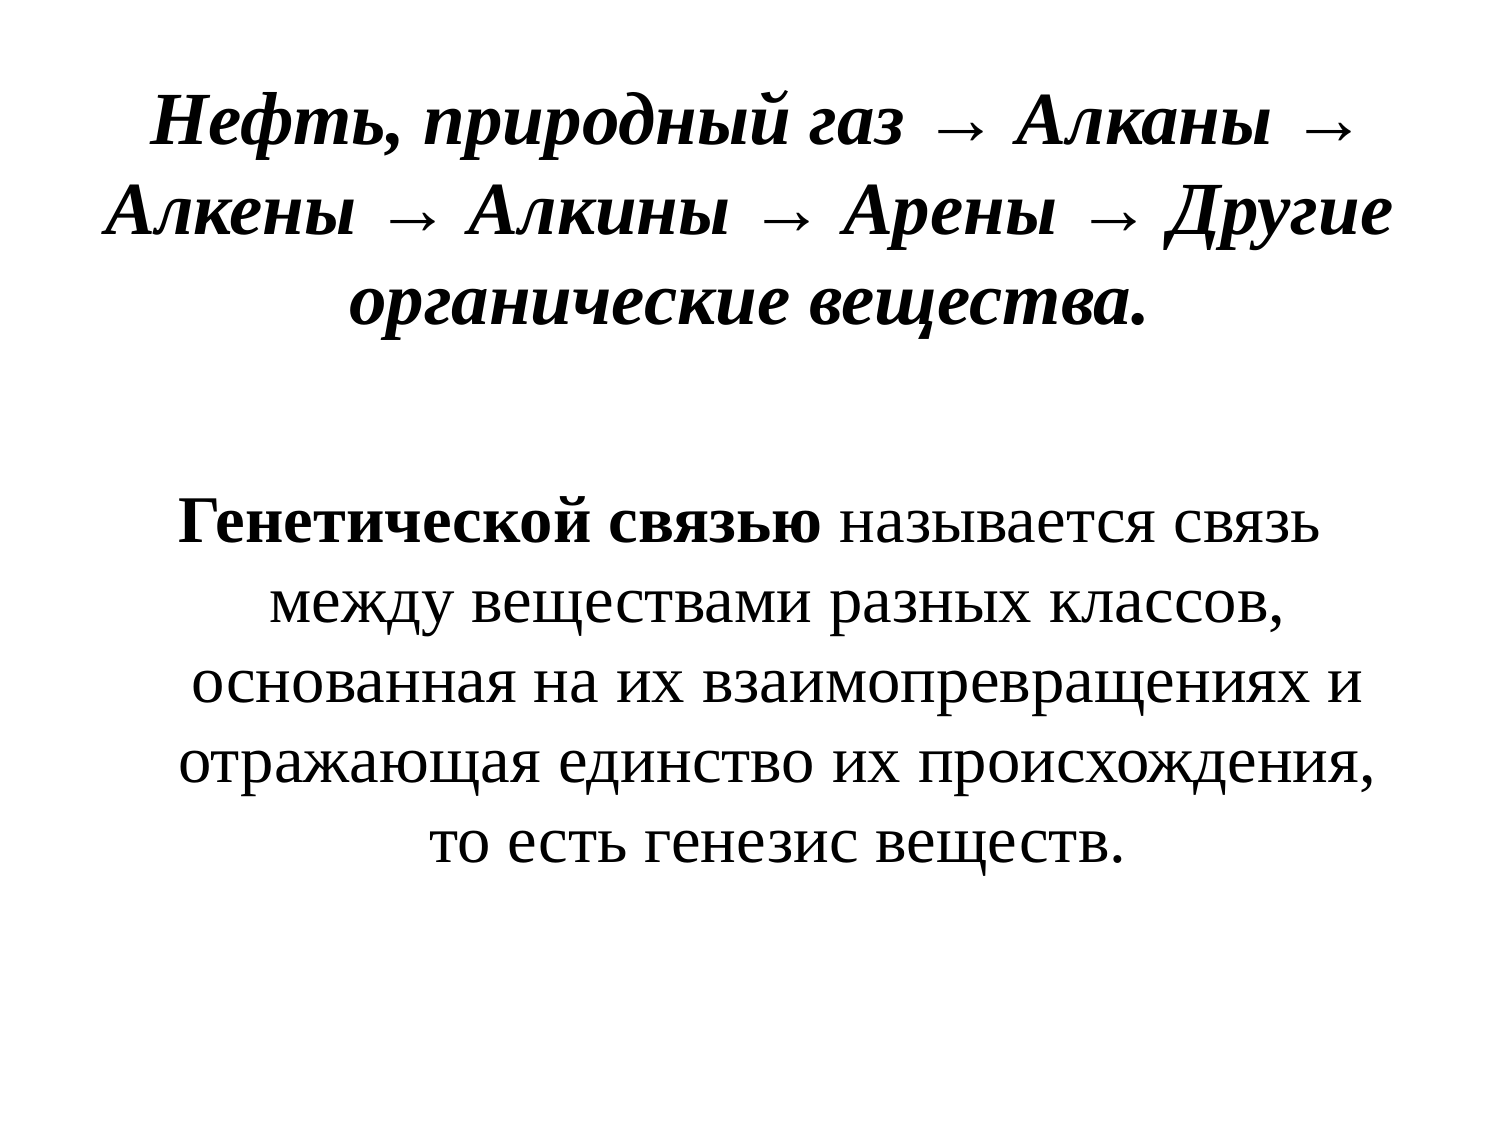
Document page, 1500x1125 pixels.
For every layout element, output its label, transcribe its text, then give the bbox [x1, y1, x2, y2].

list Генетической связью называется связь между веществами разных классов, основанная на их взаимопревращениях и отражающая единство их происхождения, то есть генезис веществ. [75, 468, 1425, 1005]
title Нефть, природный газ → Алканы → Алкены → Алкины → Арены → Другие органические вещества. [75, 45, 1425, 364]
